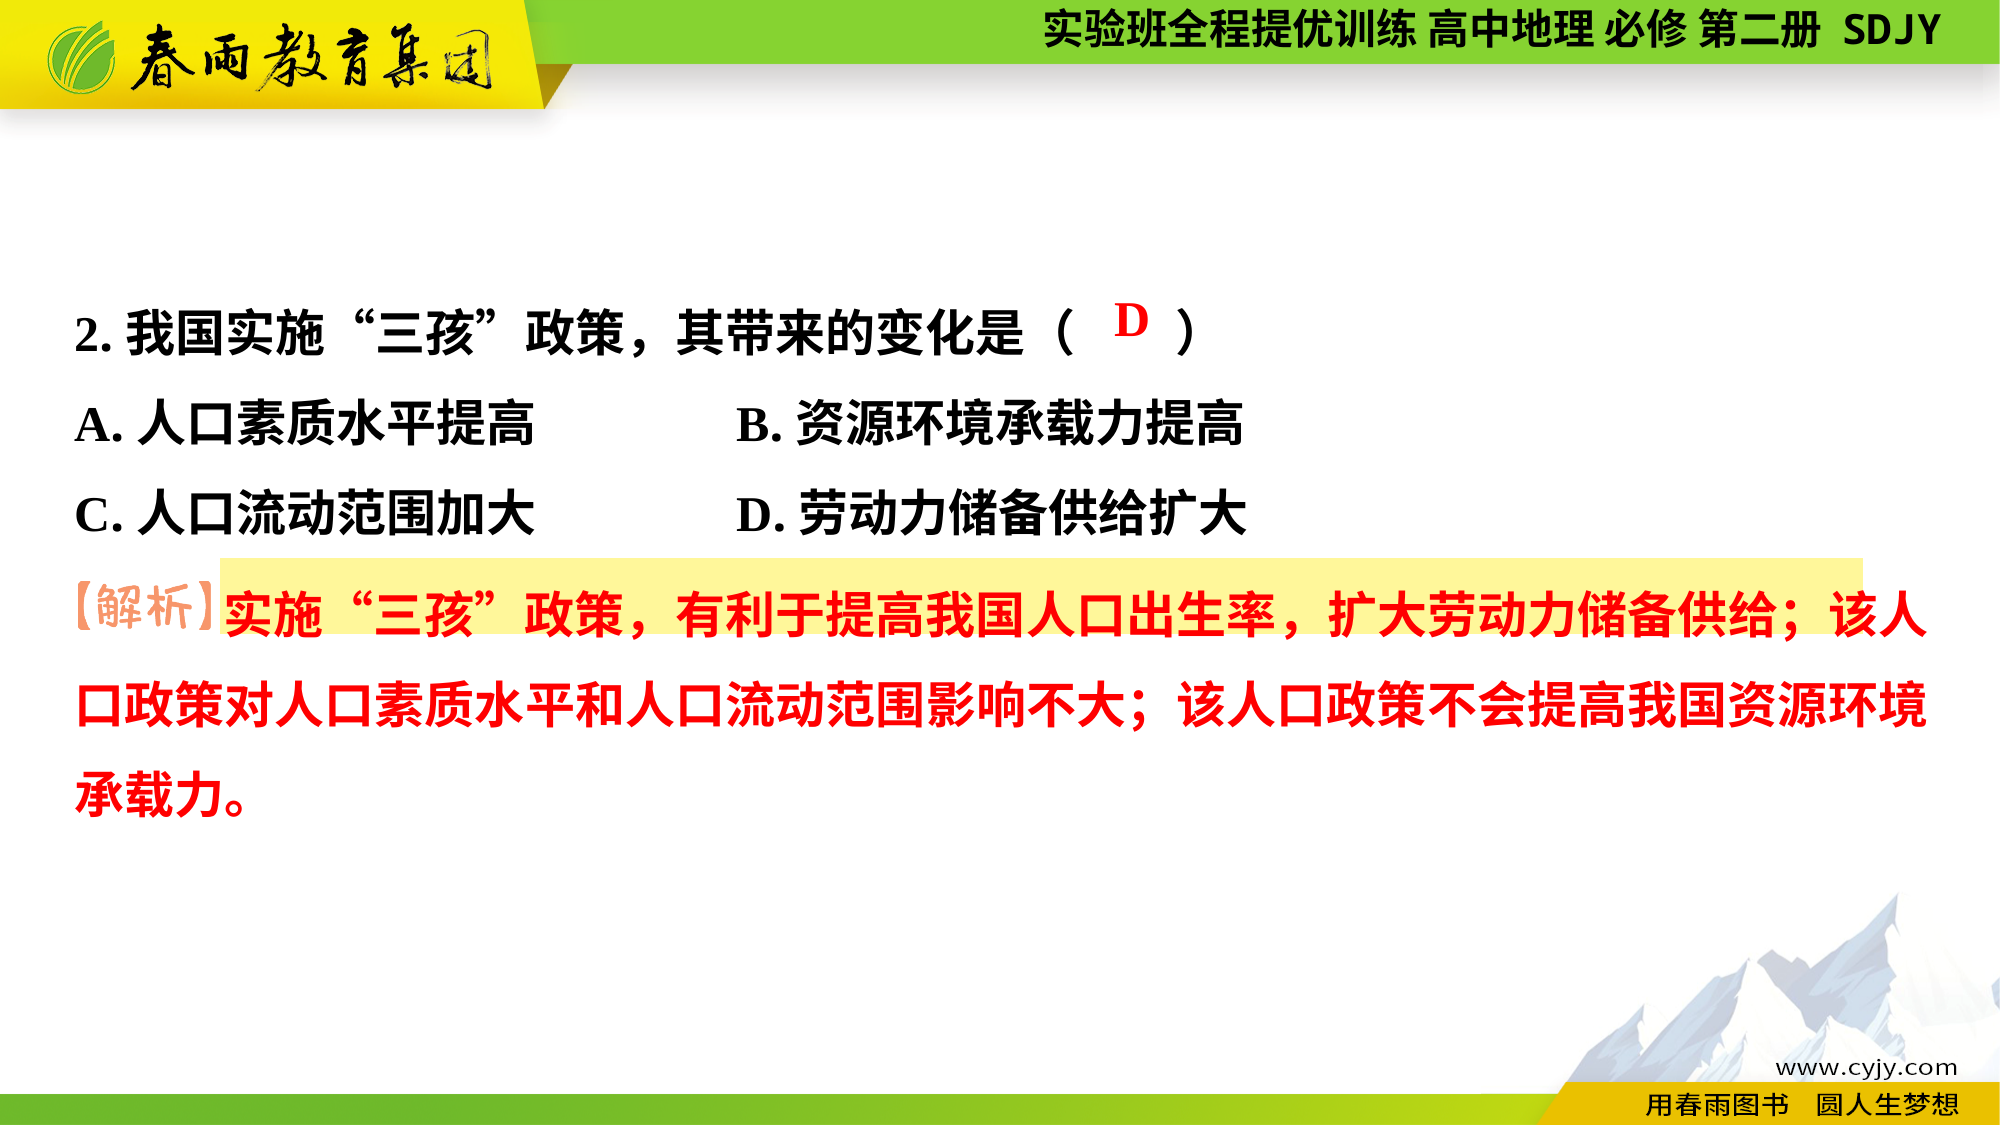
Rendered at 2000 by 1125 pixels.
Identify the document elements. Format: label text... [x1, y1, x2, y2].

list 2.我国实施“三孩”政策，其带来的变化是（ ） A.人口素质水平提高 B.资源环境承载力提高 C.人口流动范围加大 D.劳动力储备供给扩大 [59, 264, 1944, 546]
text_box 实施“三孩”政策，有利于提高我国人口出生率，扩大劳动力储备供给；该人口政策对人口素质水平和人口流动范围影响不大；该人口政策不会提高我国资源环境承载力。 [59, 546, 1944, 832]
picture [0, 0, 2000, 1125]
text_box D [1099, 278, 1166, 354]
